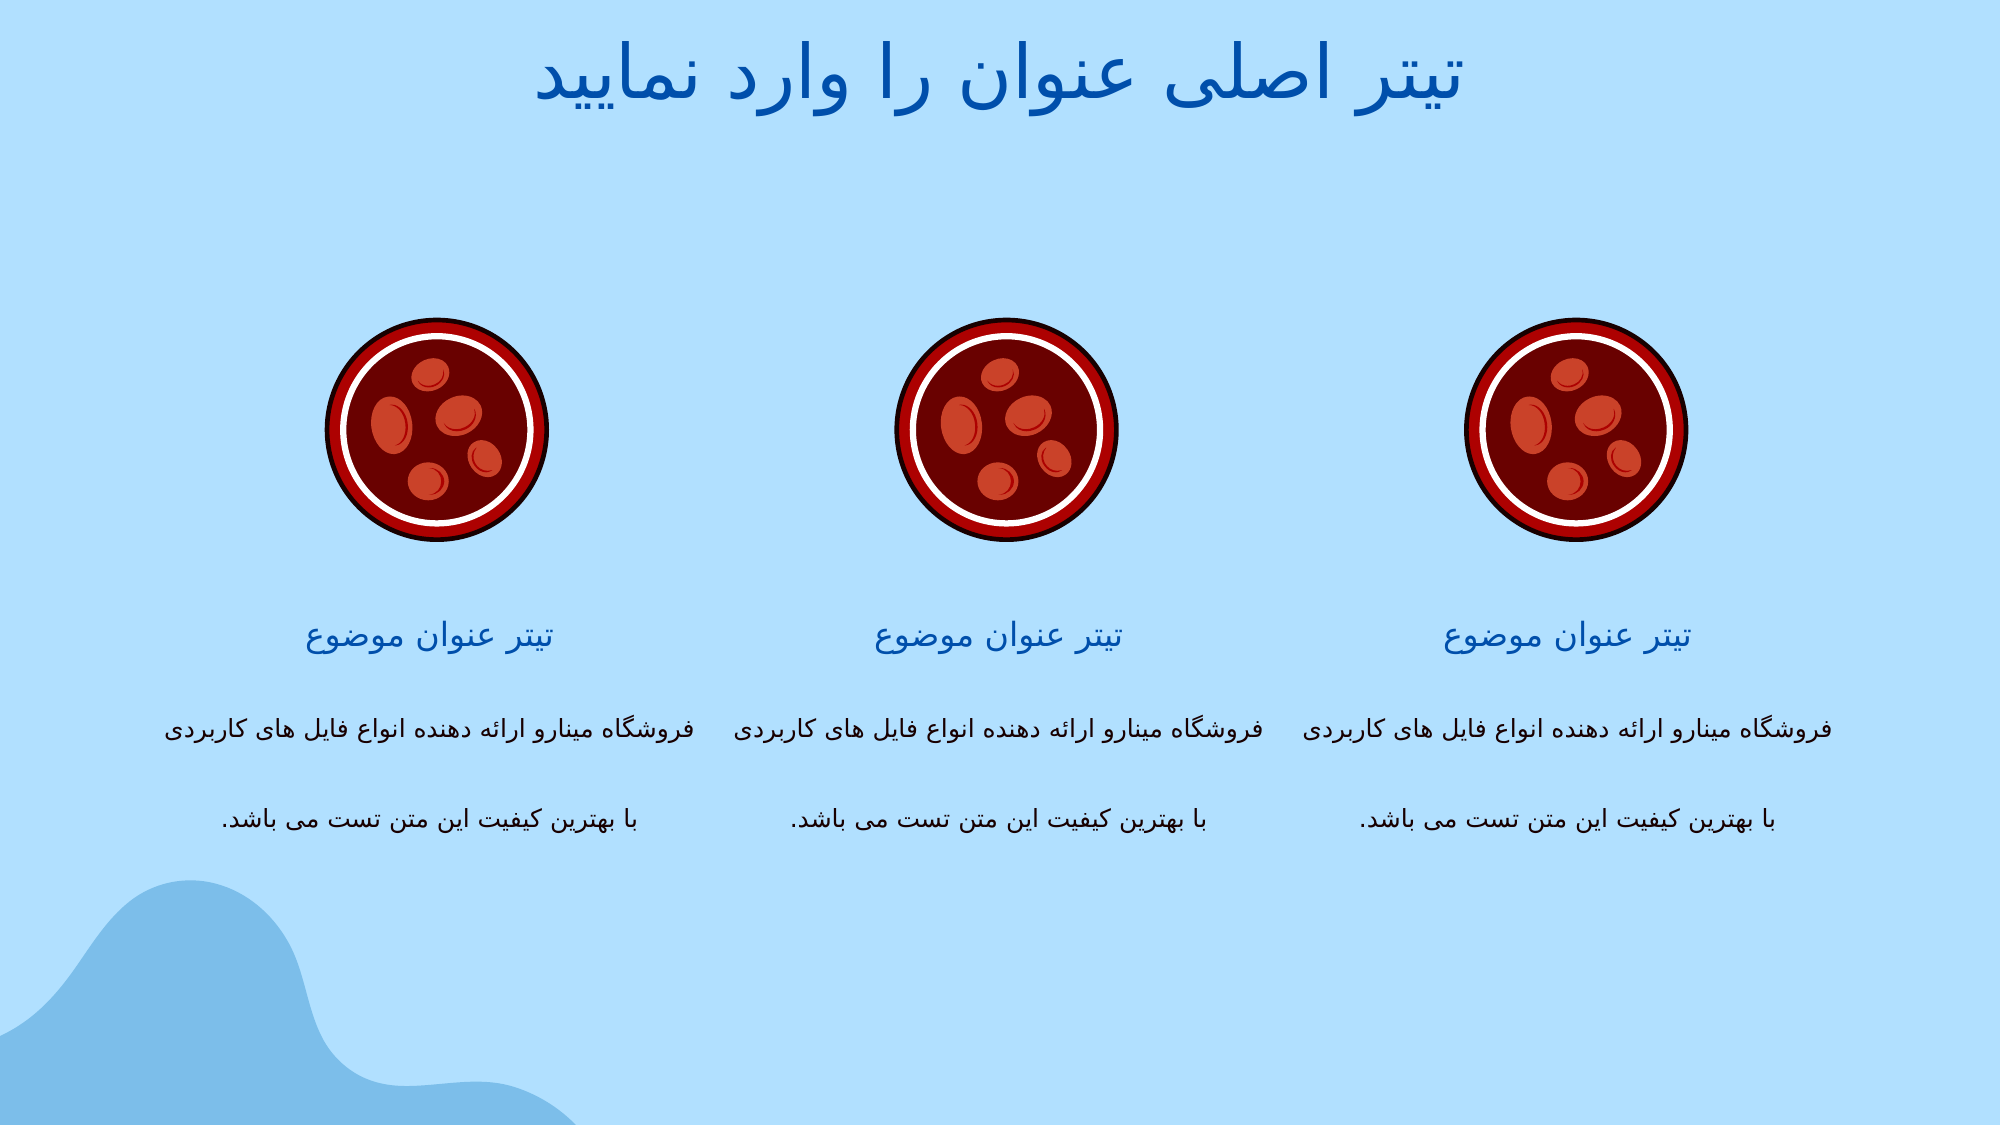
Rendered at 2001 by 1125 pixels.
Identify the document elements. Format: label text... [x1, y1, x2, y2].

text_box تیتر اصلی عنوان را وارد نمایید [0, 16, 2000, 122]
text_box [1466, 319, 1687, 540]
text_box تیتر عنوان موضوع فروشگاه مینارو ارائه دهنده انواع فایل های کاربردی با بهترین کیفیت این متن تست می باشد. [139, 525, 720, 840]
text_box تیتر عنوان موضوع فروشگاه مینارو ارائه دهنده انواع فایل های کاربردی با بهترین کیفیت این متن تست می باشد. [1289, 525, 1858, 840]
text_box تیتر عنوان موضوع فروشگاه مینارو ارائه دهنده انواع فایل های کاربردی با بهترین کیفیت این متن تست می باشد. [720, 525, 1289, 840]
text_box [896, 319, 1117, 540]
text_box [326, 319, 547, 540]
